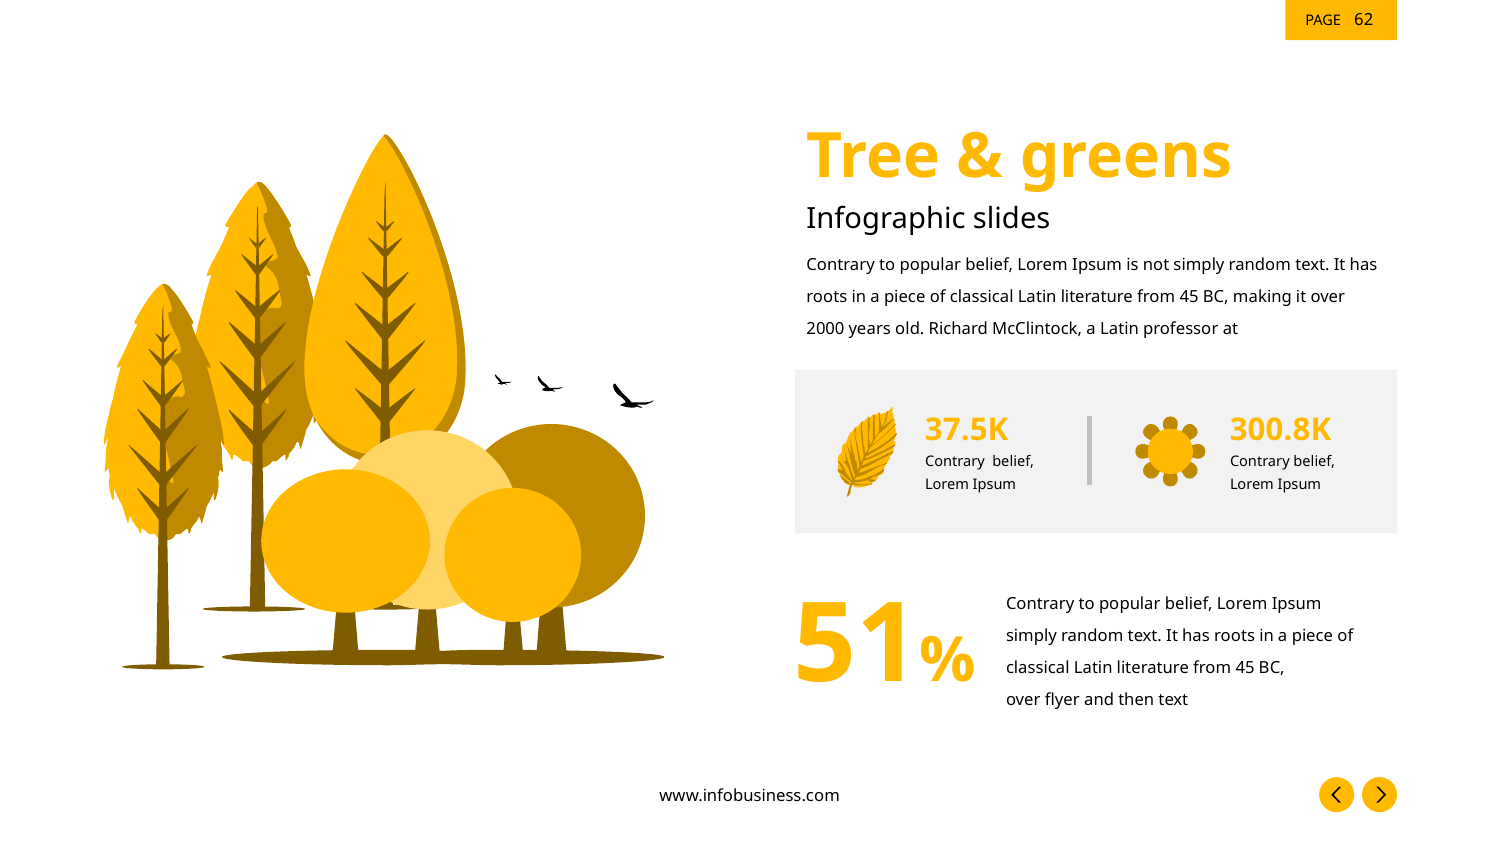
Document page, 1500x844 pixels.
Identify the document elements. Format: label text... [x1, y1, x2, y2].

text_box [103, 284, 180, 538]
text_box [304, 136, 457, 453]
text_box [503, 622, 524, 659]
text_box [345, 340, 385, 386]
text_box [316, 421, 365, 460]
text_box [537, 375, 563, 392]
text_box [148, 348, 163, 367]
text_box [352, 430, 513, 610]
text_box [156, 516, 170, 664]
text_box [354, 388, 385, 425]
text_box [258, 237, 267, 248]
text_box [494, 374, 512, 385]
text_box [258, 360, 296, 408]
text_box [173, 383, 184, 397]
text_box [256, 181, 316, 468]
text_box [235, 290, 257, 319]
text_box [260, 267, 279, 305]
text_box [249, 206, 266, 606]
text_box Tree & greens Infographic slides [795, 134, 1315, 225]
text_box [781, 565, 1398, 710]
text_box [383, 182, 387, 227]
text_box [195, 183, 277, 465]
text_box [160, 400, 166, 430]
text_box [159, 436, 167, 474]
text_box [219, 360, 257, 408]
text_box [163, 444, 198, 487]
text_box [381, 329, 389, 372]
footer www.infobusiness.com [632, 772, 868, 818]
text_box [241, 253, 257, 275]
text_box [385, 221, 395, 232]
text_box [162, 283, 224, 541]
text_box [444, 487, 582, 622]
text_box [163, 348, 178, 367]
text_box Contrary to popular belief, Lorem Ipsum is not simply random text. It has roots in a piece of classical Latin literature from 45 BC, making it over 2000 years old. Richard McClintock, a Latin professor at [795, 236, 1398, 324]
text_box [385, 237, 403, 258]
text_box [383, 134, 466, 432]
text_box [163, 488, 189, 524]
text_box [202, 606, 306, 612]
text_box [383, 229, 387, 249]
text_box [332, 613, 359, 658]
text_box [382, 293, 388, 325]
text_box [142, 379, 163, 407]
text_box [158, 479, 167, 510]
text_box [122, 664, 205, 670]
text_box [536, 607, 567, 659]
text_box [163, 333, 171, 343]
text_box [269, 294, 281, 308]
text_box [137, 488, 163, 524]
slide_number ‹#› [1342, 8, 1401, 32]
text_box [163, 408, 189, 444]
text_box [261, 469, 430, 613]
text_box [228, 409, 257, 448]
text_box [373, 604, 417, 610]
text_box [367, 237, 385, 258]
text_box [165, 360, 182, 394]
text_box [385, 302, 416, 340]
text_box [160, 363, 165, 396]
text_box [795, 369, 1398, 534]
text_box [380, 414, 390, 442]
text_box [486, 424, 646, 608]
text_box [258, 409, 286, 448]
text_box [163, 379, 183, 407]
text_box [385, 388, 416, 425]
text_box [354, 302, 385, 340]
text_box [385, 271, 409, 300]
text_box [382, 253, 388, 288]
text_box [228, 322, 257, 360]
text_box [385, 340, 426, 386]
text_box [128, 444, 163, 487]
text_box [248, 237, 257, 248]
text_box [414, 610, 441, 658]
text_box [161, 340, 165, 359]
text_box [221, 649, 665, 666]
text_box [376, 221, 385, 232]
text_box [137, 408, 163, 444]
text_box [361, 271, 385, 300]
text_box [380, 375, 390, 410]
text_box [613, 383, 654, 408]
text_box [258, 253, 274, 275]
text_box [837, 403, 1366, 497]
text_box [155, 333, 163, 343]
text_box [258, 322, 286, 360]
text_box [258, 290, 281, 319]
